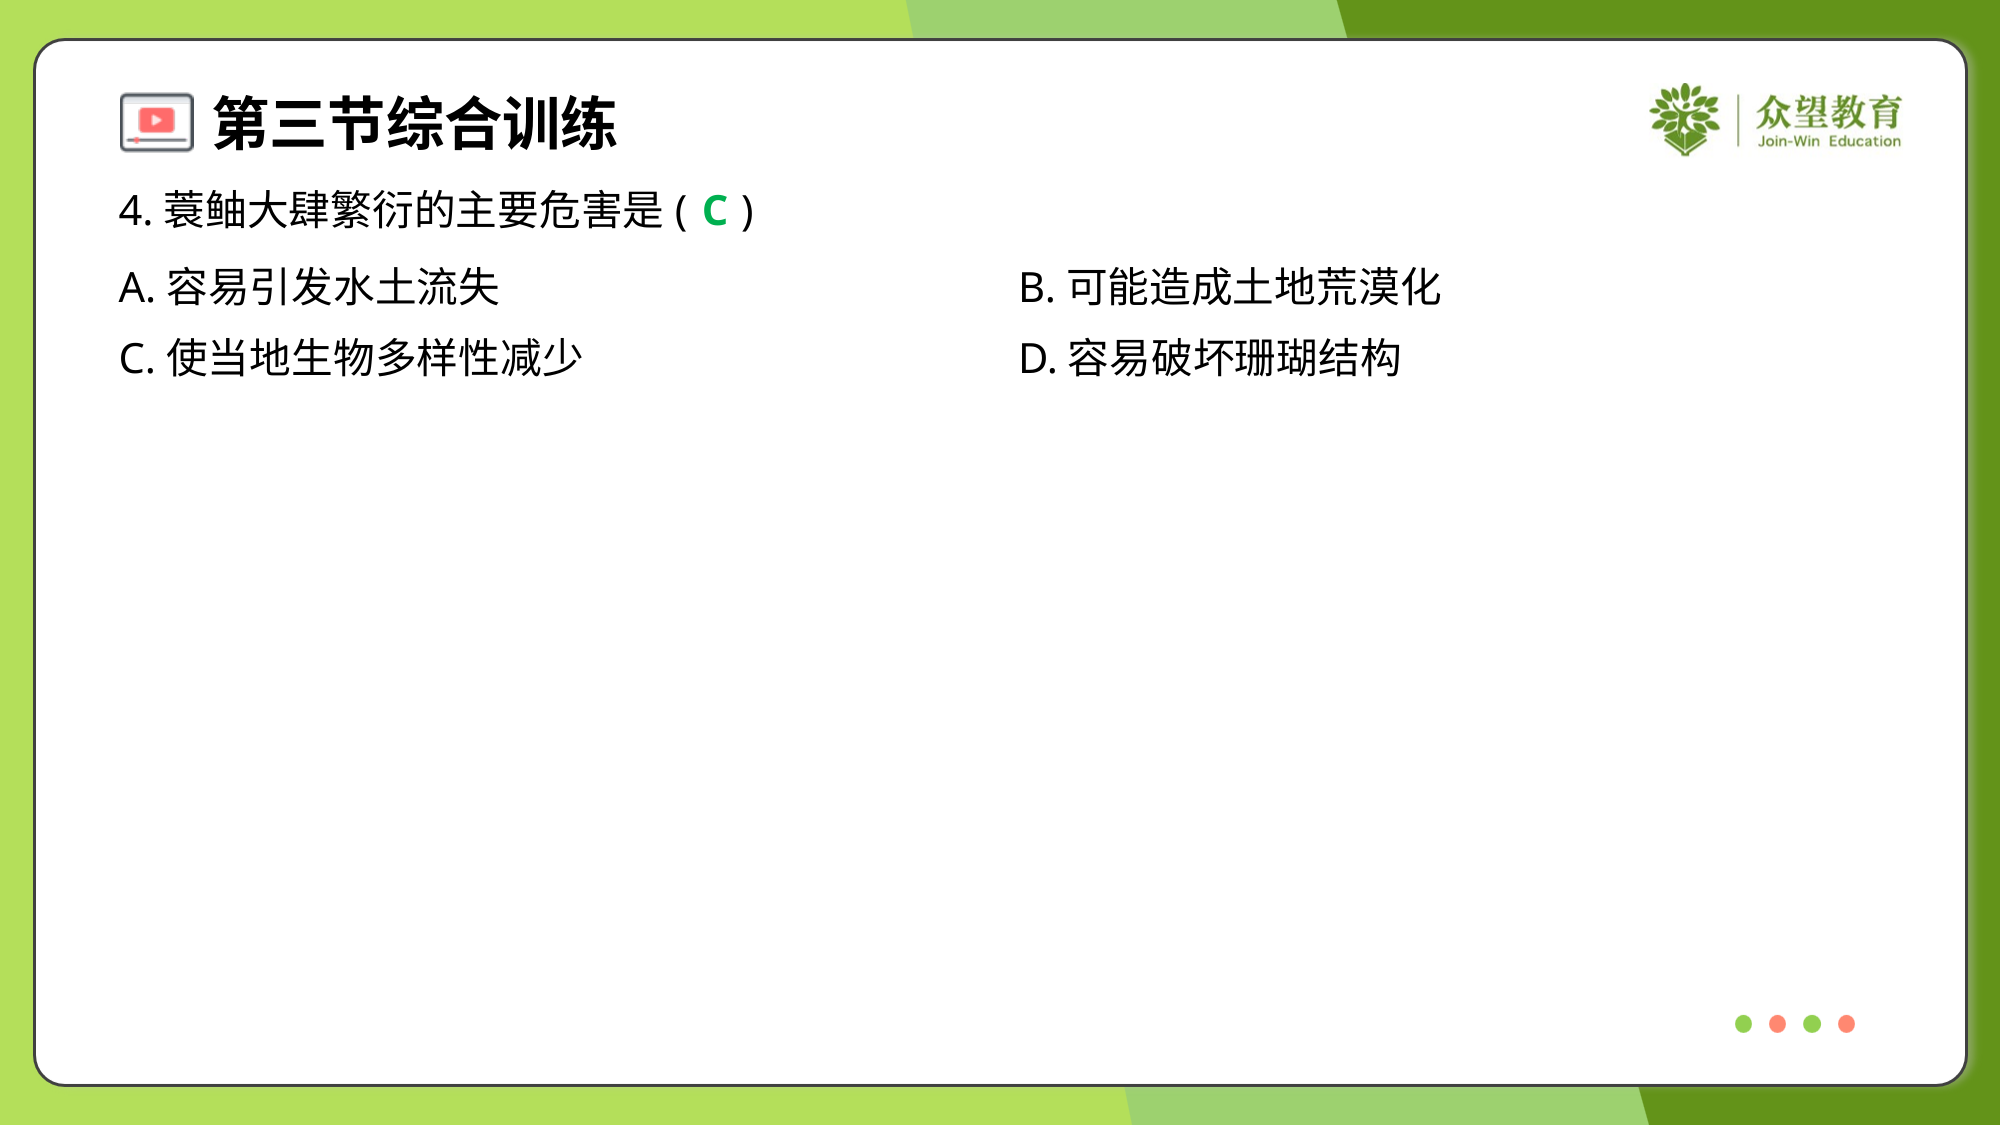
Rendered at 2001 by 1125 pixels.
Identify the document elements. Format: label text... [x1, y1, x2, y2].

text_box 4.蓑鲉大肆繁衍的主要危害是( ) [118, 158, 685, 226]
text_box 4.蓑鲉大肆繁衍的主要危害是( ) [745, 158, 1883, 226]
text_box A.容易引发水土流失 B.可能造成土地荒漠化 C.使当地生物多样性减少 D.容易破坏珊瑚结构 [118, 235, 1883, 374]
text_box C [685, 158, 745, 226]
picture [0, 0, 2000, 1125]
